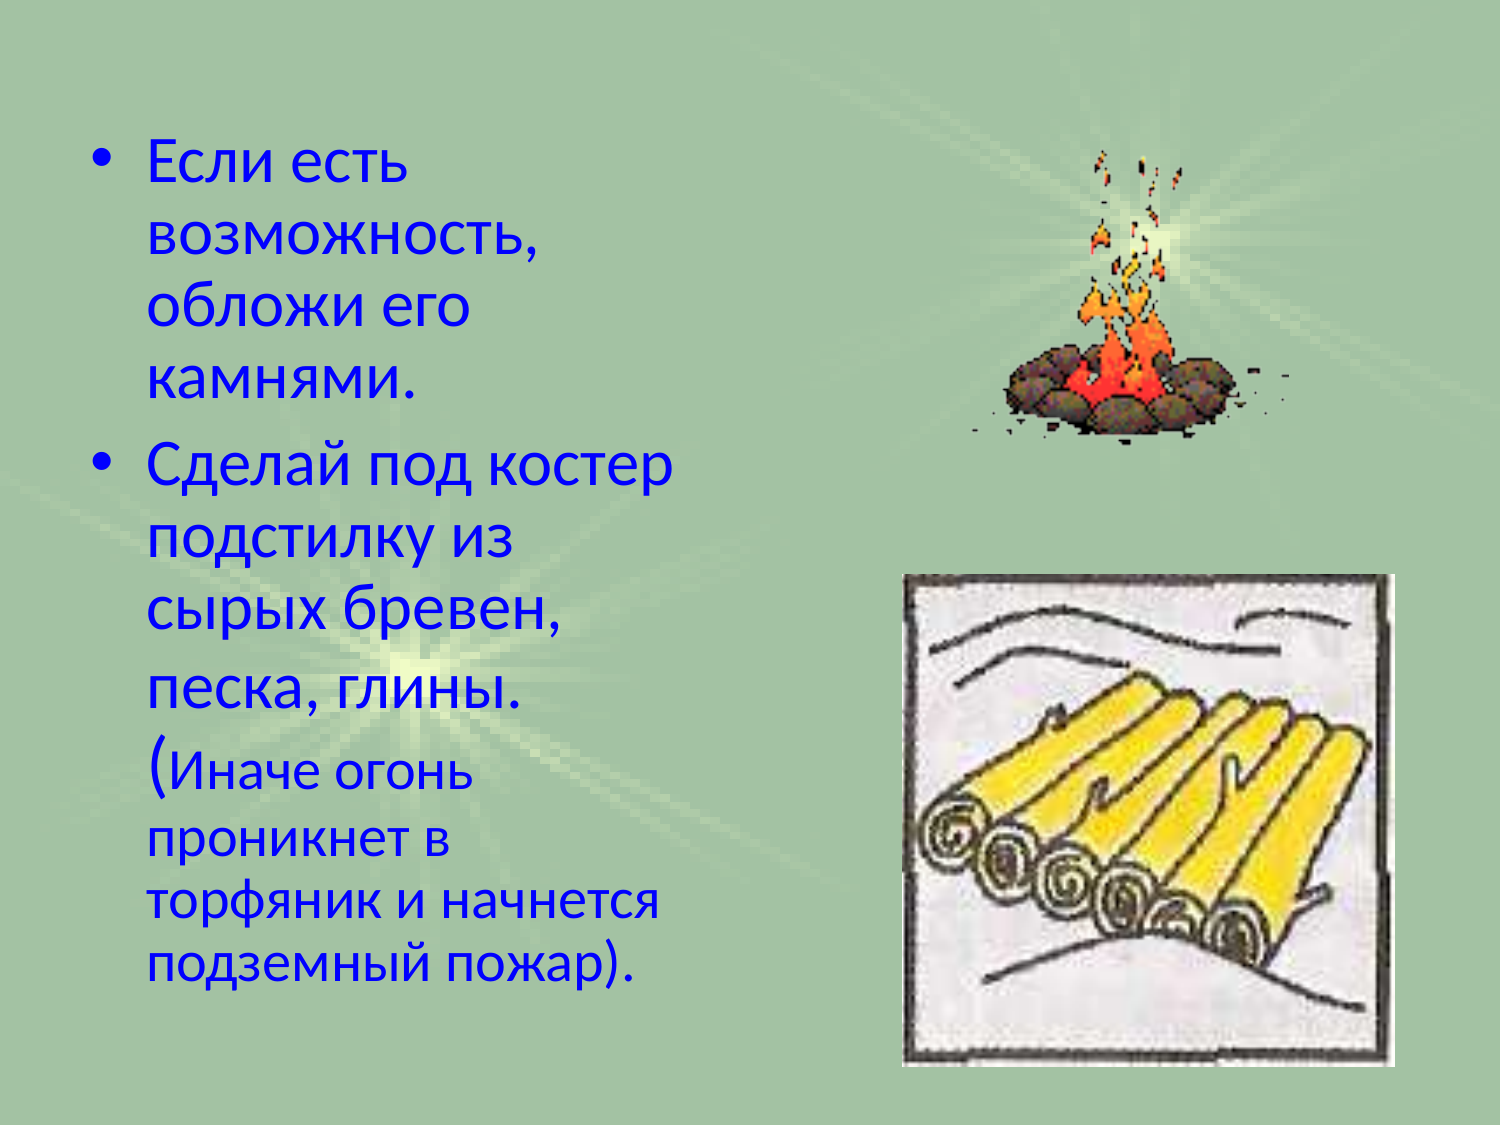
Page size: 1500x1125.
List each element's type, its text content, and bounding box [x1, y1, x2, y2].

list Если есть возможность, обложи его камнями. Сделай под костер подстилку из сырых бревен, песка, глины. (Иначе огонь проникнет в торфяник и начнется подземный пожар). [75, 117, 715, 1005]
picture [0, 0, 1500, 1125]
